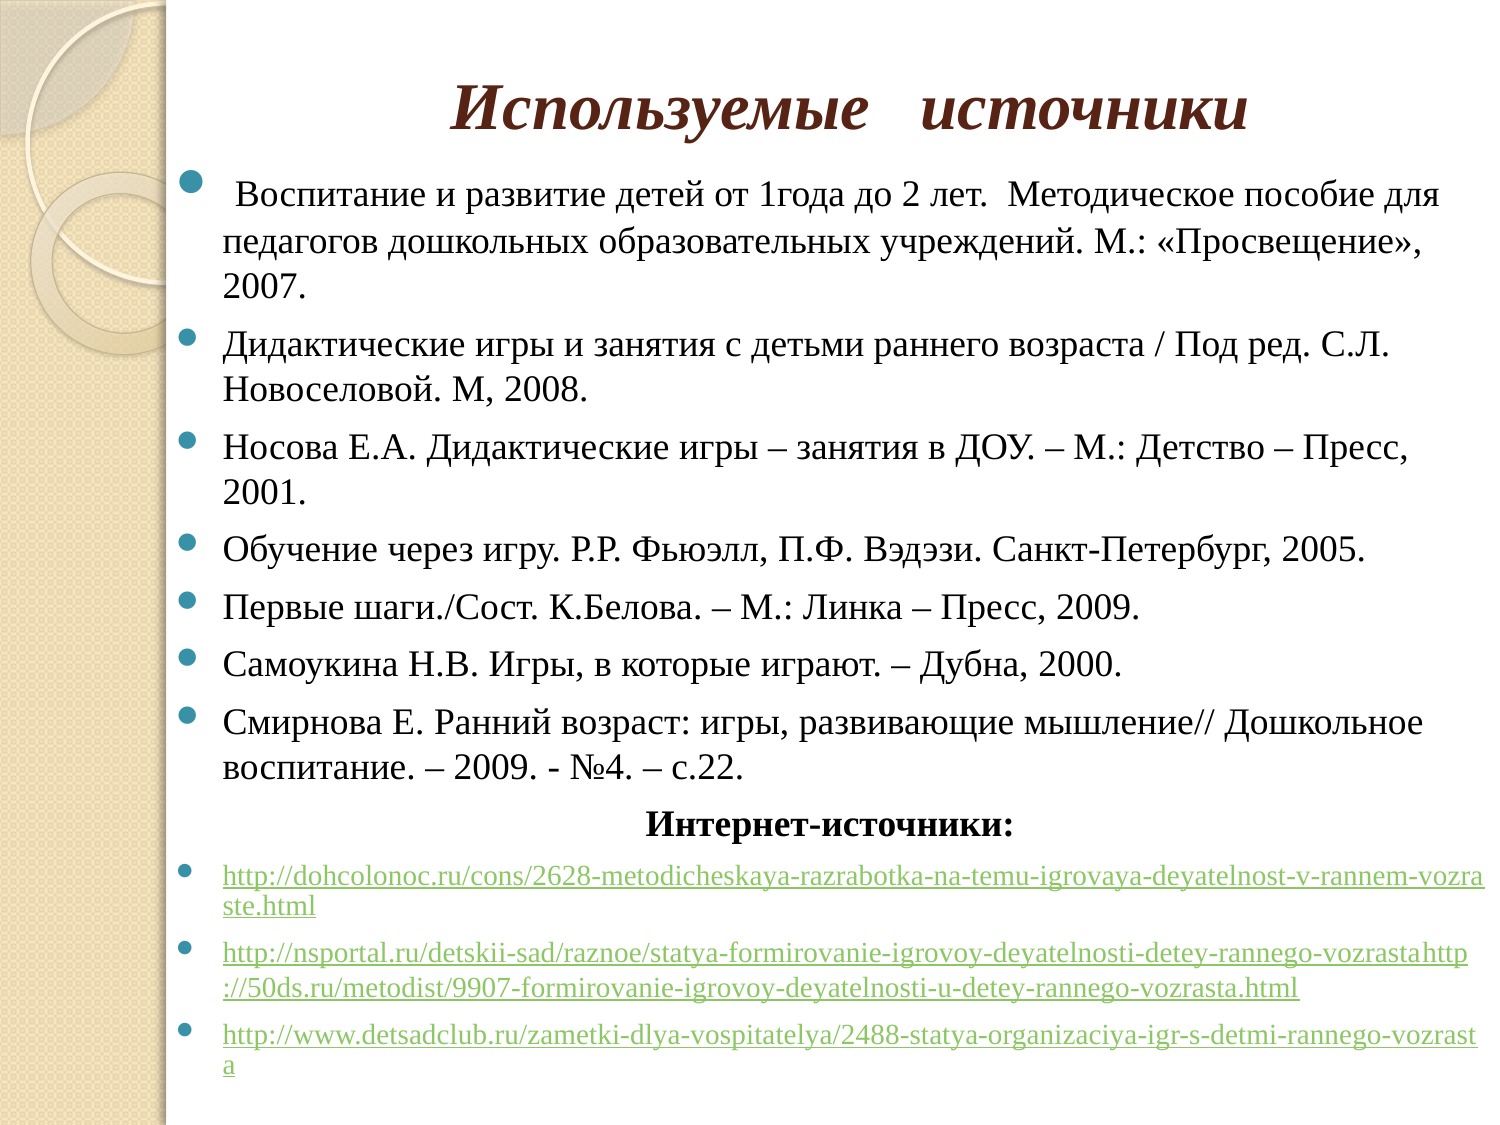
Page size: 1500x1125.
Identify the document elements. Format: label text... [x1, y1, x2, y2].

title Используемые источники [235, 45, 1466, 148]
list Воспитание и развитие детей от 1года до 2 лет. Методическое пособие для педагогов дошкольных образовательных учреждений. М.: «Просвещение», 2007. Дидактические игры и занятия с детьми раннего возраста / Под ред. С.Л. Новоселовой. М, 2008. Носова Е.А. Дидактические игры – занятия в ДОУ. – М.: Детство – Пресс, 2001. Обучение через игру. Р.Р. Фьюэлл, П.Ф. Вэдэзи. Санкт-Петербург, 2005. Первые шаги./Сост. К.Белова. – М.: Линка – Пресс, 2009. Самоукина Н.В. Игры, в которые играют. – Дубна, 2000. Смирнова Е. Ранний возраст: игры, развивающие мышление// Дошкольное воспитание. – 2009. - №4. – с.22. Интернет-источники: http://dohcolonoc.ru/cons/2628-metodicheskaya-razrabotka-na-temu-igrovaya-deyatelnost-v-rannem-vozraste.html http://nsportal.ru/detskii-sad/raznoe/statya-formirovanie-igrovoy-deyatelnosti-detey-rannego-vozrastahttp://50ds.ru/metodist/9907-formirovanie-igrovoy-deyatelnosti-u-detey-rannego-vozrasta.html http://www.detsadclub.ru/zametki-dlya-vospitatelya/2488-statya-organizaciya-igr-s-detmi-rannego-vozrasta [147, 148, 1500, 1125]
